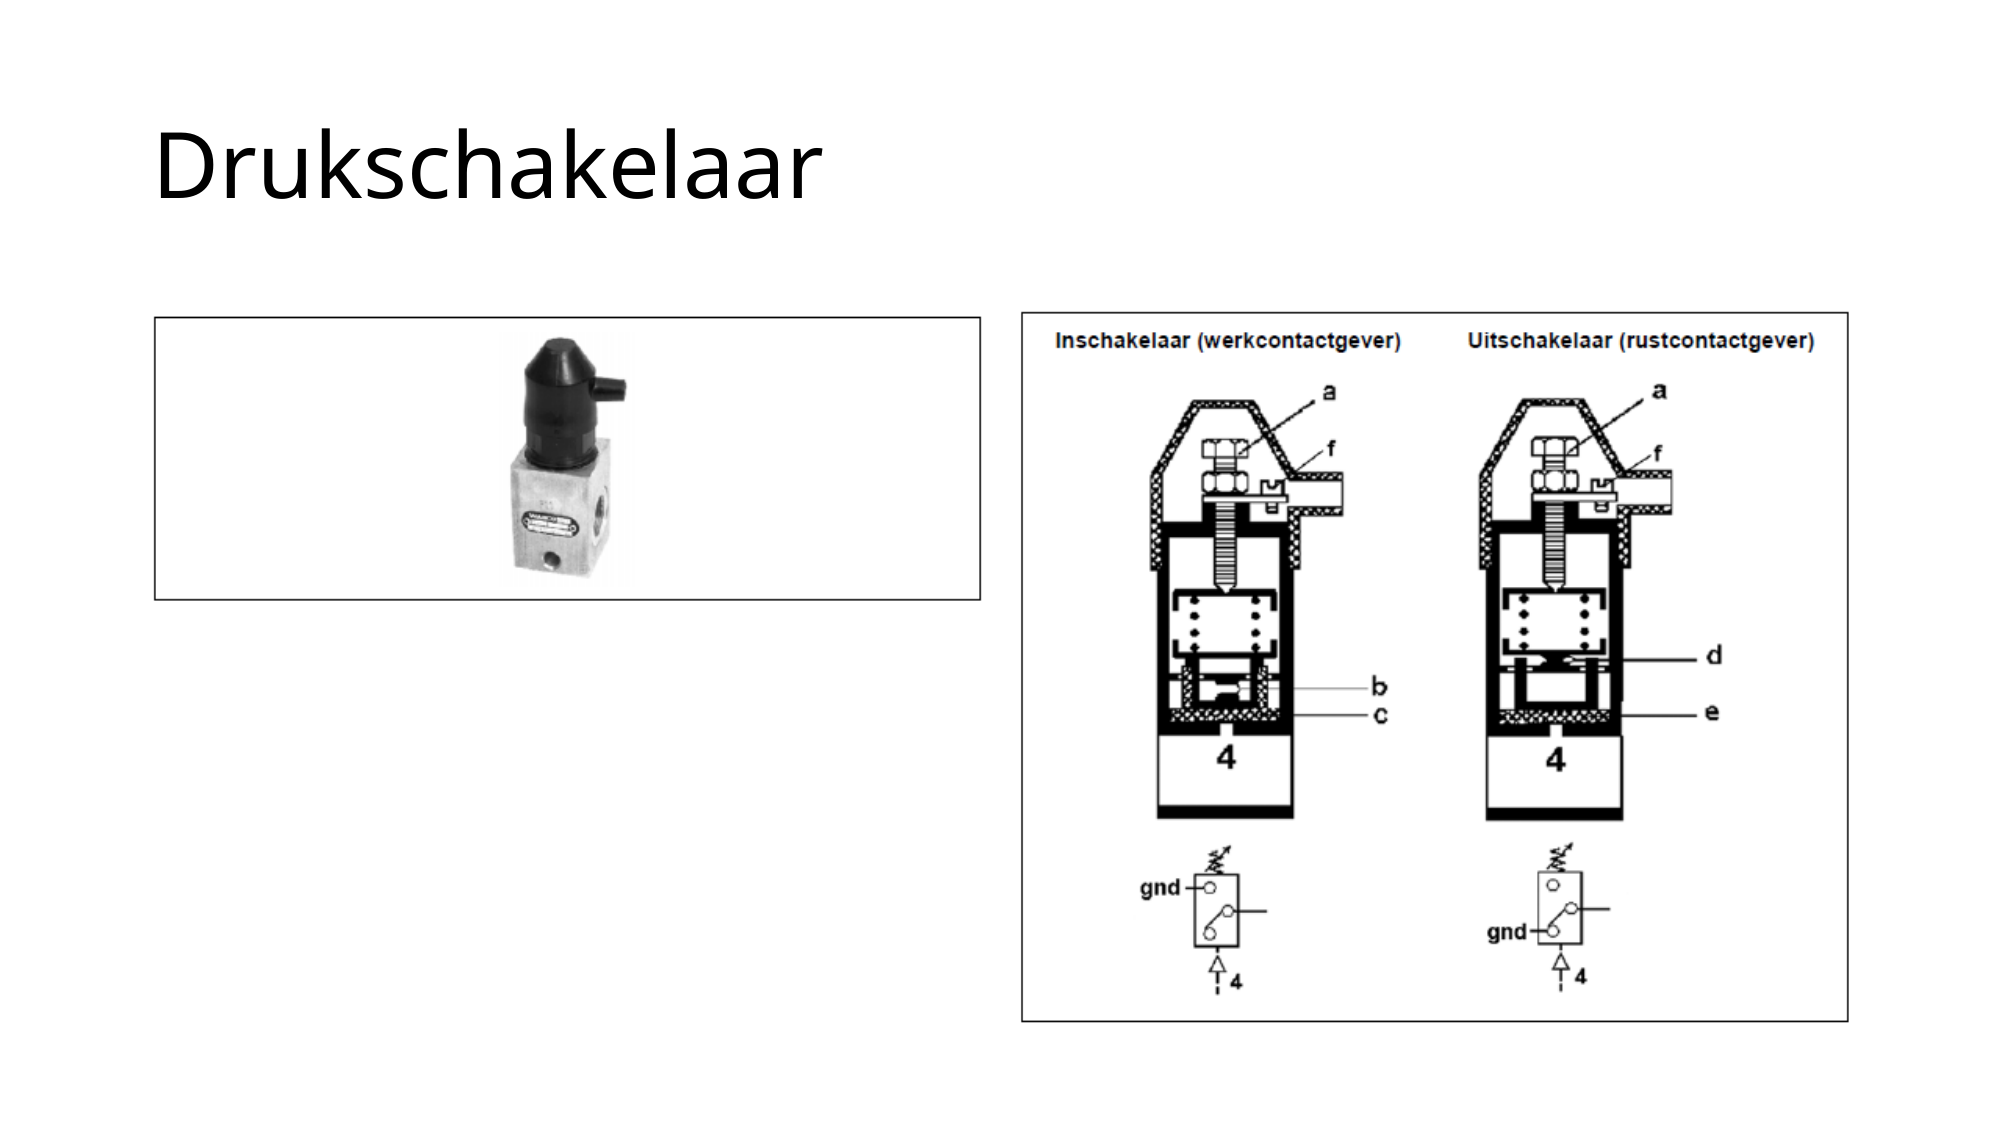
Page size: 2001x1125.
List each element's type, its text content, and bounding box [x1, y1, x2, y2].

title Drukschakelaar [137, 59, 1863, 278]
picture [1009, 306, 1863, 1035]
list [145, 306, 1001, 615]
